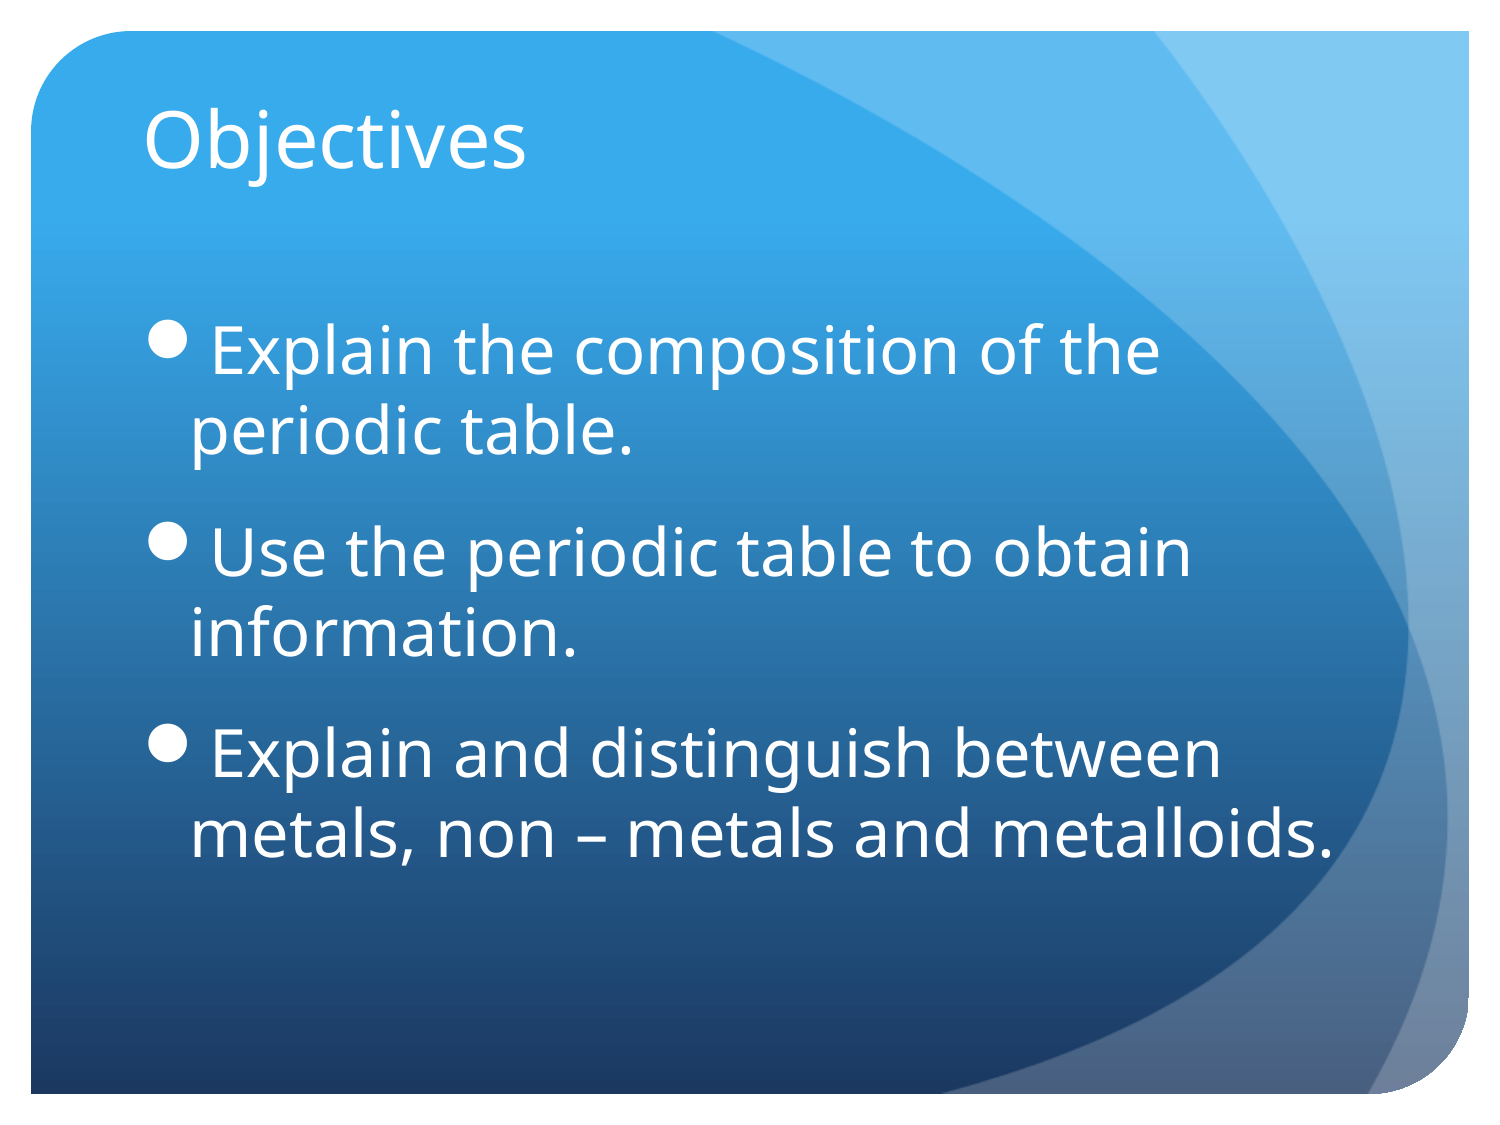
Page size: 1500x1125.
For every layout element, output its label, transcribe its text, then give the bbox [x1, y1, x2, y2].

title Objectives [127, 62, 1372, 193]
list Explain the composition of the periodic table. Use the periodic table to obtain information. Explain and distinguish between metals, non – metals and metalloids. [127, 299, 1372, 991]
picture [24, 30, 1473, 1094]
